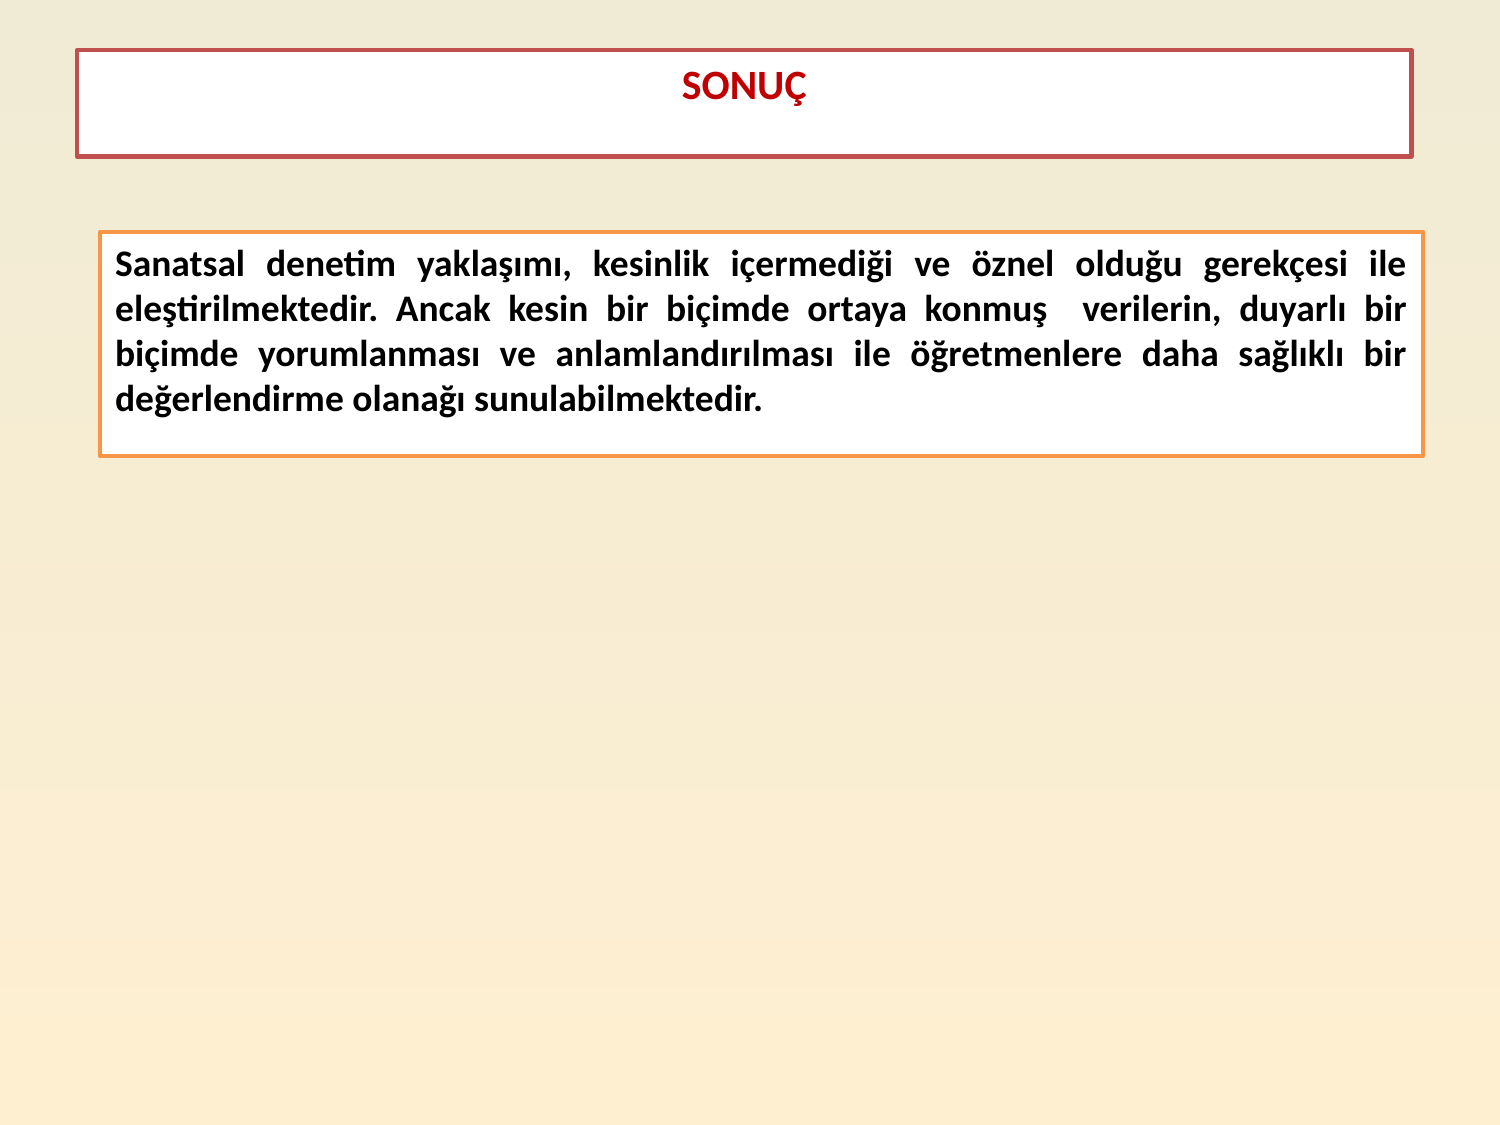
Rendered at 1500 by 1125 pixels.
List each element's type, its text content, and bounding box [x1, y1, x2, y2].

text_box SONUÇ [75, 48, 1414, 159]
text_box Sanatsal denetim yaklaşımı, kesinlik içermediği ve öznel olduğu gerekçesi ile eleştirilmektedir. Ancak kesin bir biçimde ortaya konmuş verilerin, duyarlı bir biçimde yorumlanması ve anlamlandırılması ile öğretmenlere daha sağlıklı bir değerlendirme olanağı sunulabilmektedir. [98, 230, 1425, 458]
